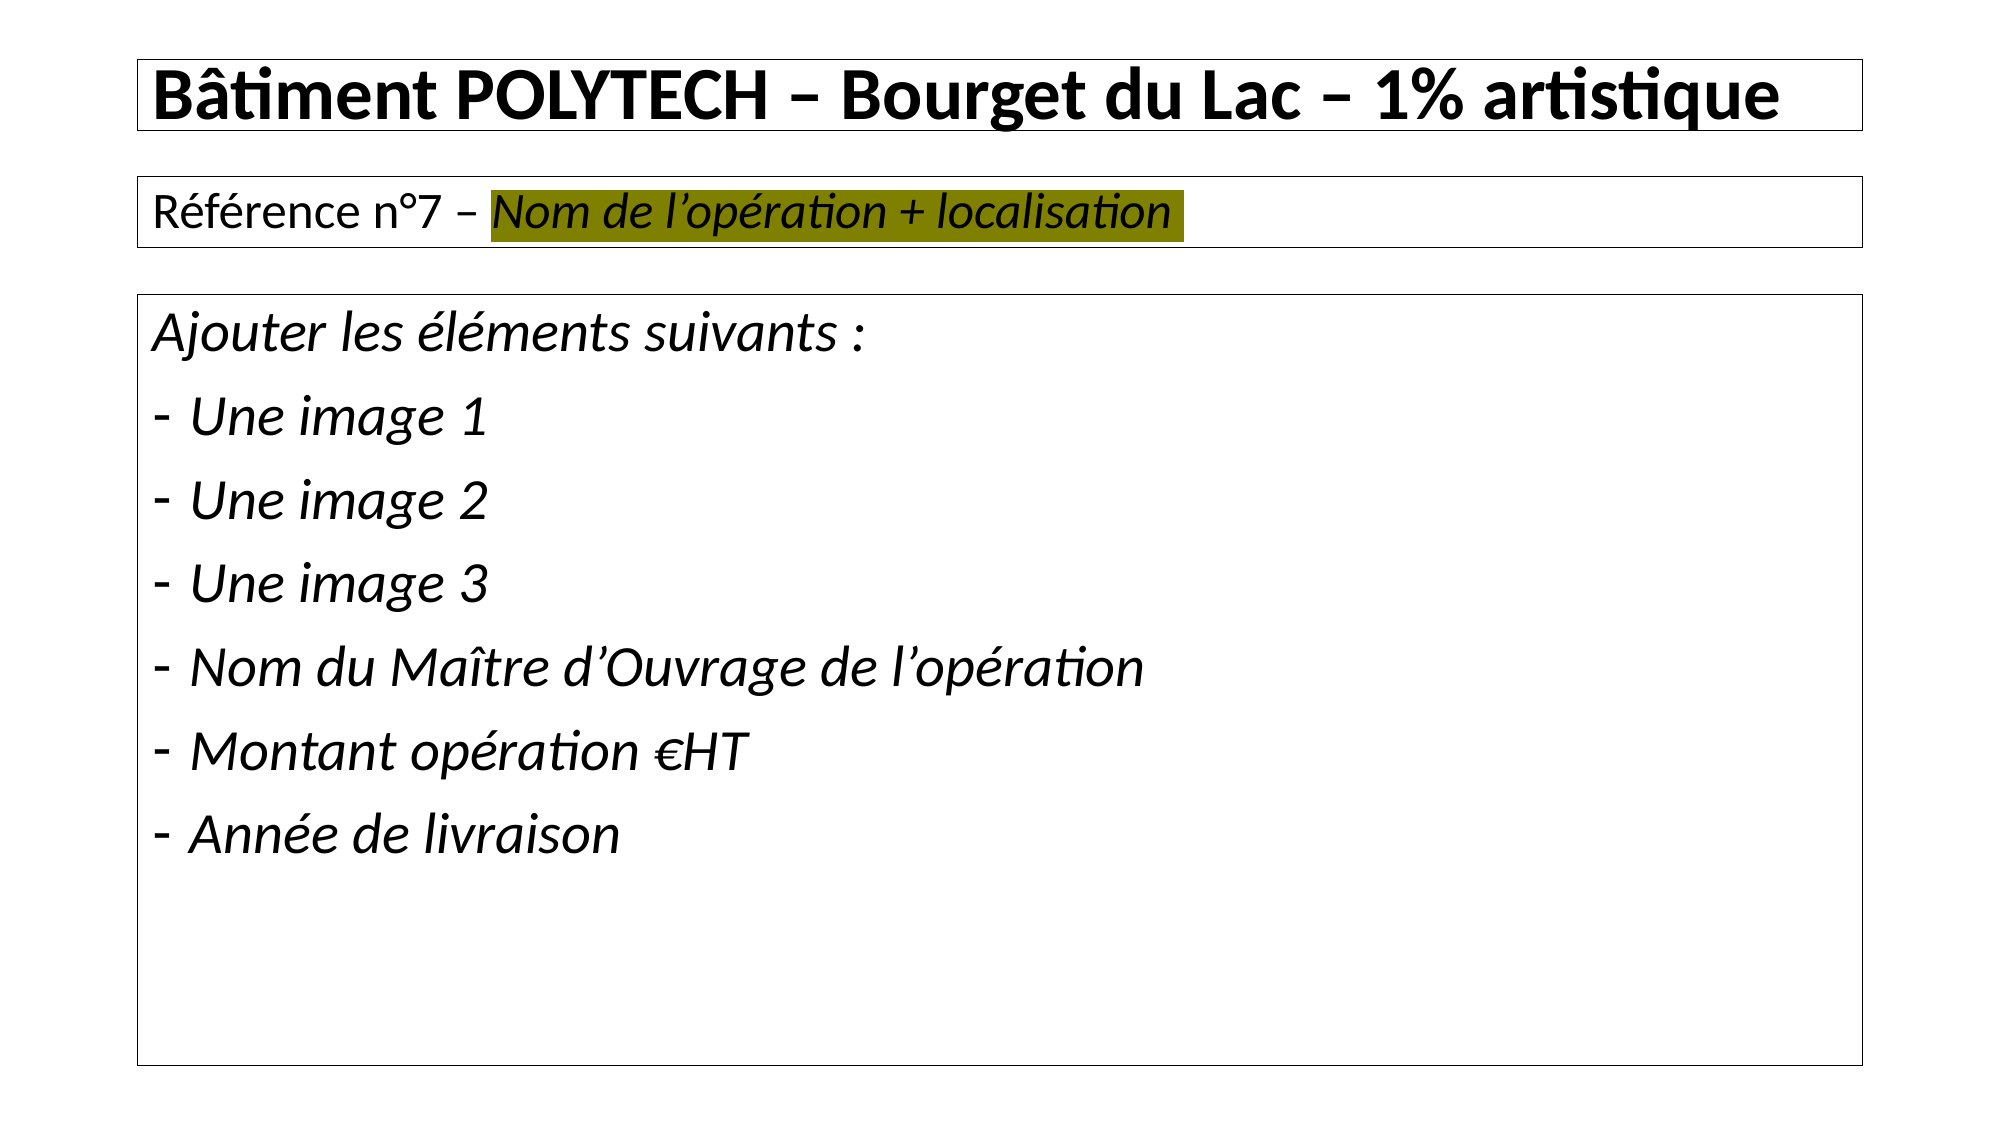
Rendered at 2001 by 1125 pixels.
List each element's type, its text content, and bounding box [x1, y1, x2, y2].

text_box Ajouter les éléments suivants : Une image 1 Une image 2 Une image 3 Nom du Maître d’Ouvrage de l’opération Montant opération €HT Année de livraison [137, 294, 1863, 1066]
title Bâtiment POLYTECH – Bourget du Lac – 1% artistique [137, 59, 1863, 131]
list Référence n°7 – Nom de l’opération + localisation [137, 176, 1863, 248]
